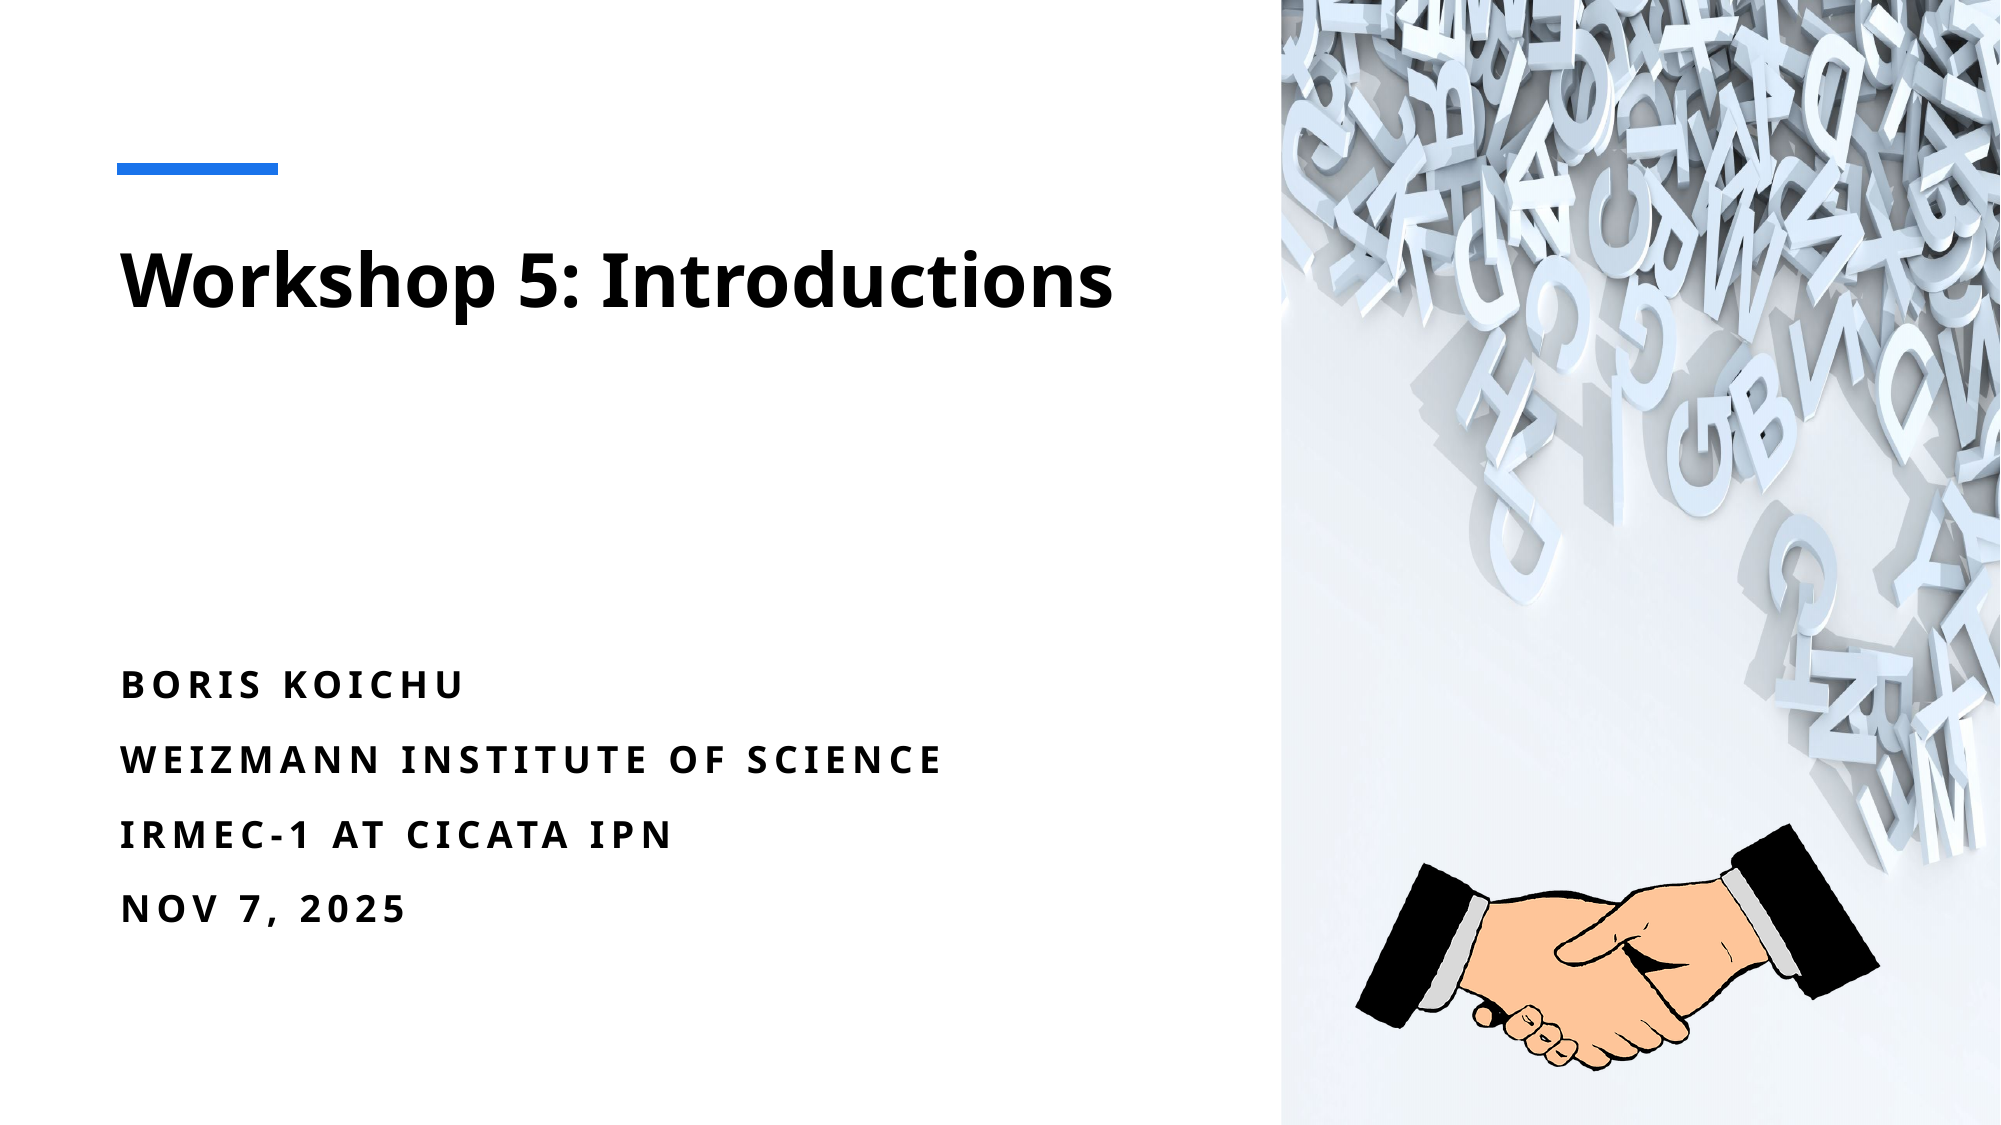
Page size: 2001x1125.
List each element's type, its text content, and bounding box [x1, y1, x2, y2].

picture [1281, 0, 2000, 1125]
title Workshop 5: Introductions [105, 224, 1152, 405]
text_box [0, 0, 1281, 1125]
subtitle Boris Koichu Weizmann Institute of Science IRMEC-1 at CICATA IPN Nov 7, 2025 [105, 630, 1152, 938]
